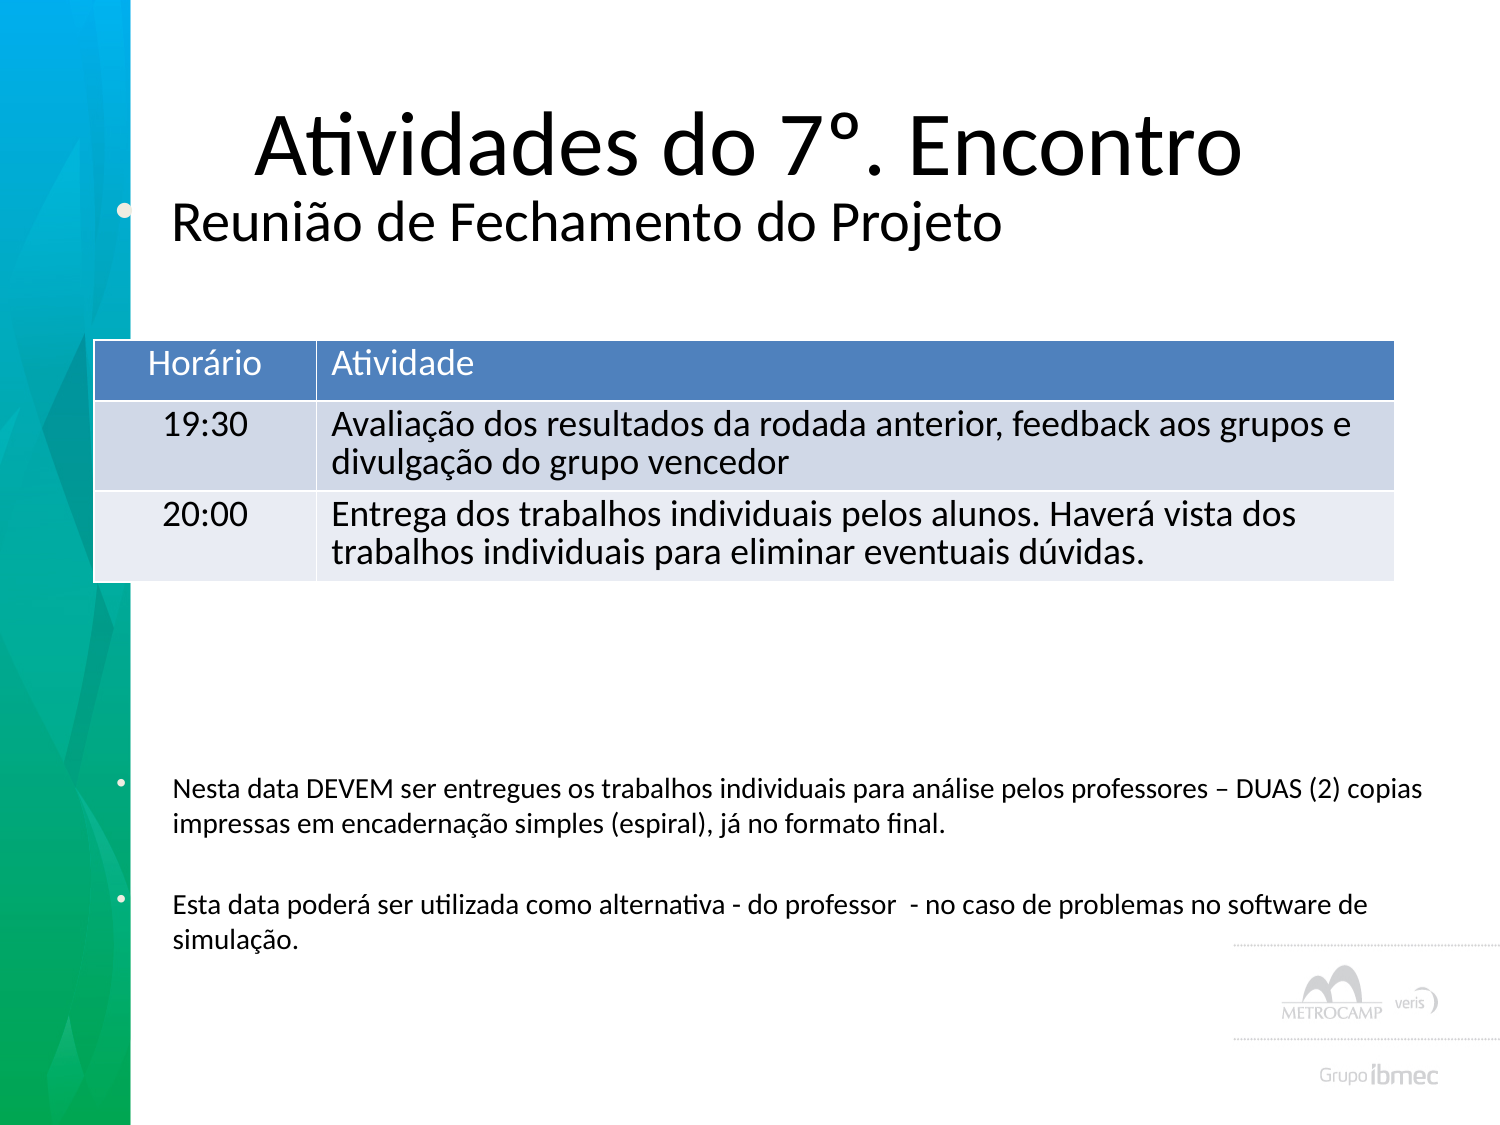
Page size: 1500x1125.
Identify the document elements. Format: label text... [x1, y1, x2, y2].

text_box Reunião de Fechamento do Projeto [99, 175, 1475, 282]
table_cell Avaliação dos resultados da rodada anterior, feedback aos grupos e divulgação do grupo vencedor [317, 402, 1394, 490]
table_header Atividade [317, 341, 1394, 400]
table_cell 19:30 [95, 402, 316, 490]
table_header Horário [95, 341, 316, 400]
title Atividades do 7º. Encontro [75, 45, 1425, 233]
table_cell 20:00 [95, 492, 316, 581]
text_box Nesta data DEVEM ser entregues os trabalhos individuais para análise pelos professores – DUAS (2) copias impressas em encadernação simples (espiral), já no formato final. Esta data poderá ser utilizada como alternativa - do professor - no caso de problemas no software de simulação. [101, 761, 1477, 961]
table_cell Entrega dos trabalhos individuais pelos alunos. Haverá vista dos trabalhos individuais para eliminar eventuais dúvidas. [317, 492, 1394, 581]
picture [0, 0, 1500, 1125]
